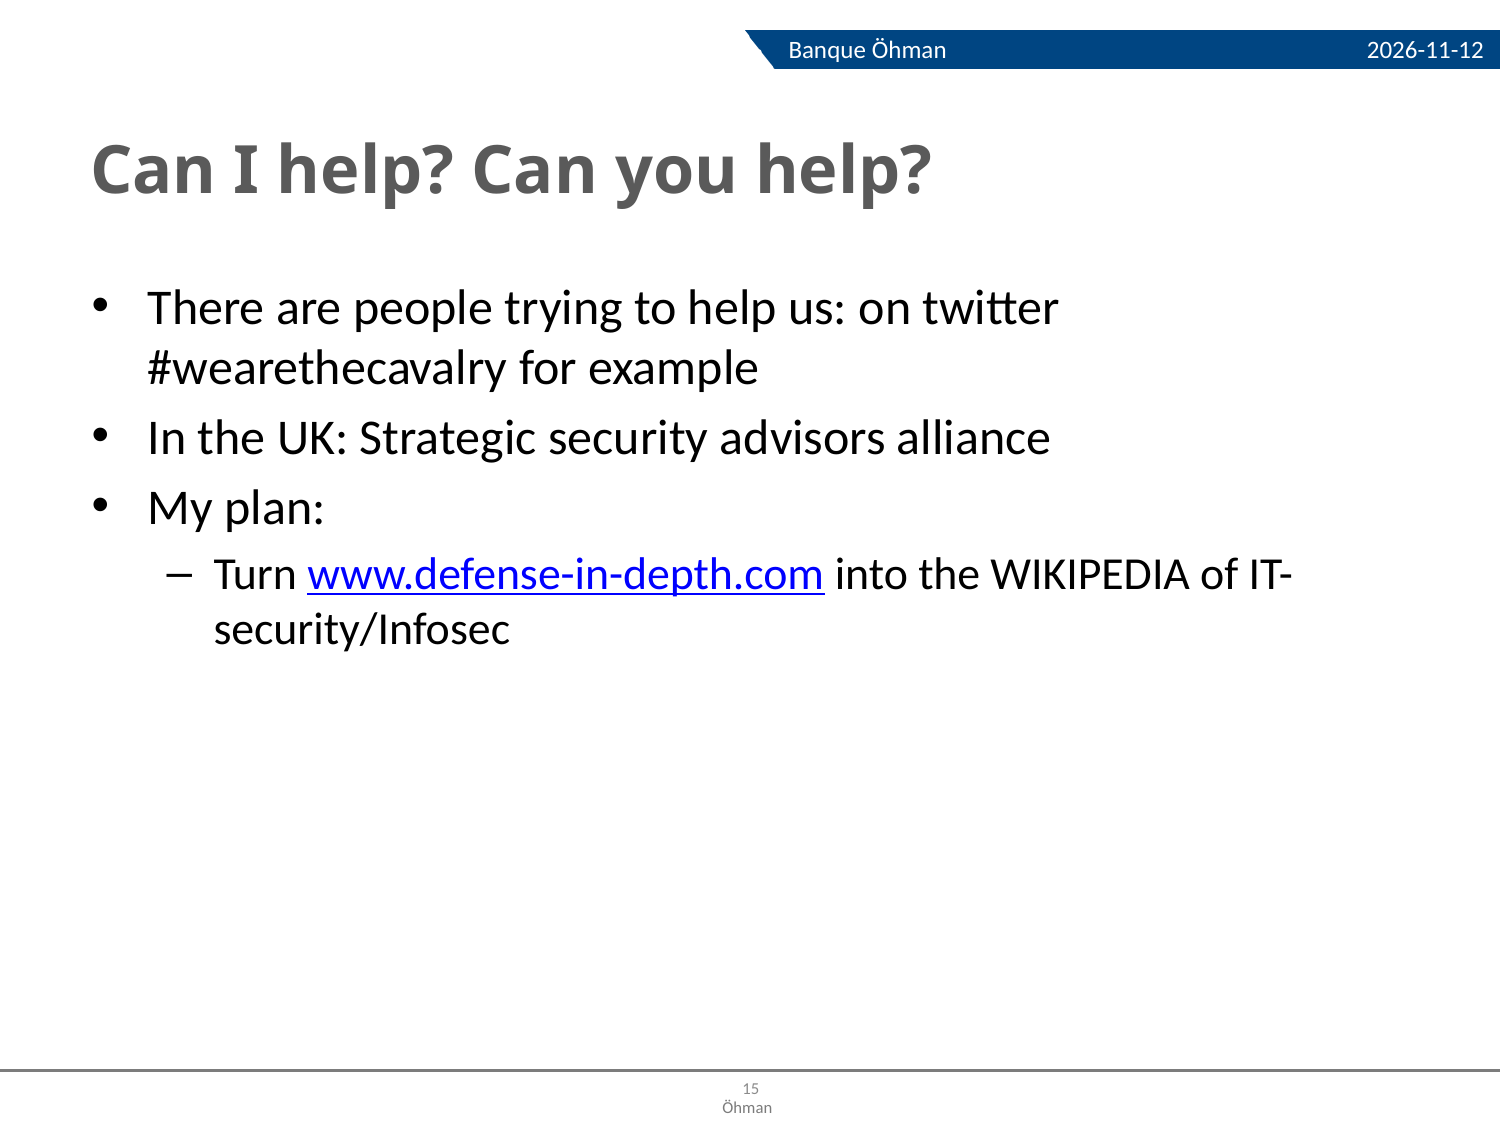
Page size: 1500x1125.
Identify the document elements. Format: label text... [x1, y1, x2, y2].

list There are people trying to help us: on twitter #wearethecavalry for example In the UK: Strategic security advisors alliance My plan: Turn www.defense-in-depth.com into the WIKIPEDIA of IT-security/Infosec [76, 267, 1424, 1012]
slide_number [1246, 16, 1500, 81]
title Can I help? Can you help? [75, 101, 1425, 233]
footer Banque Öhman [773, 19, 1246, 79]
picture [738, 30, 773, 69]
